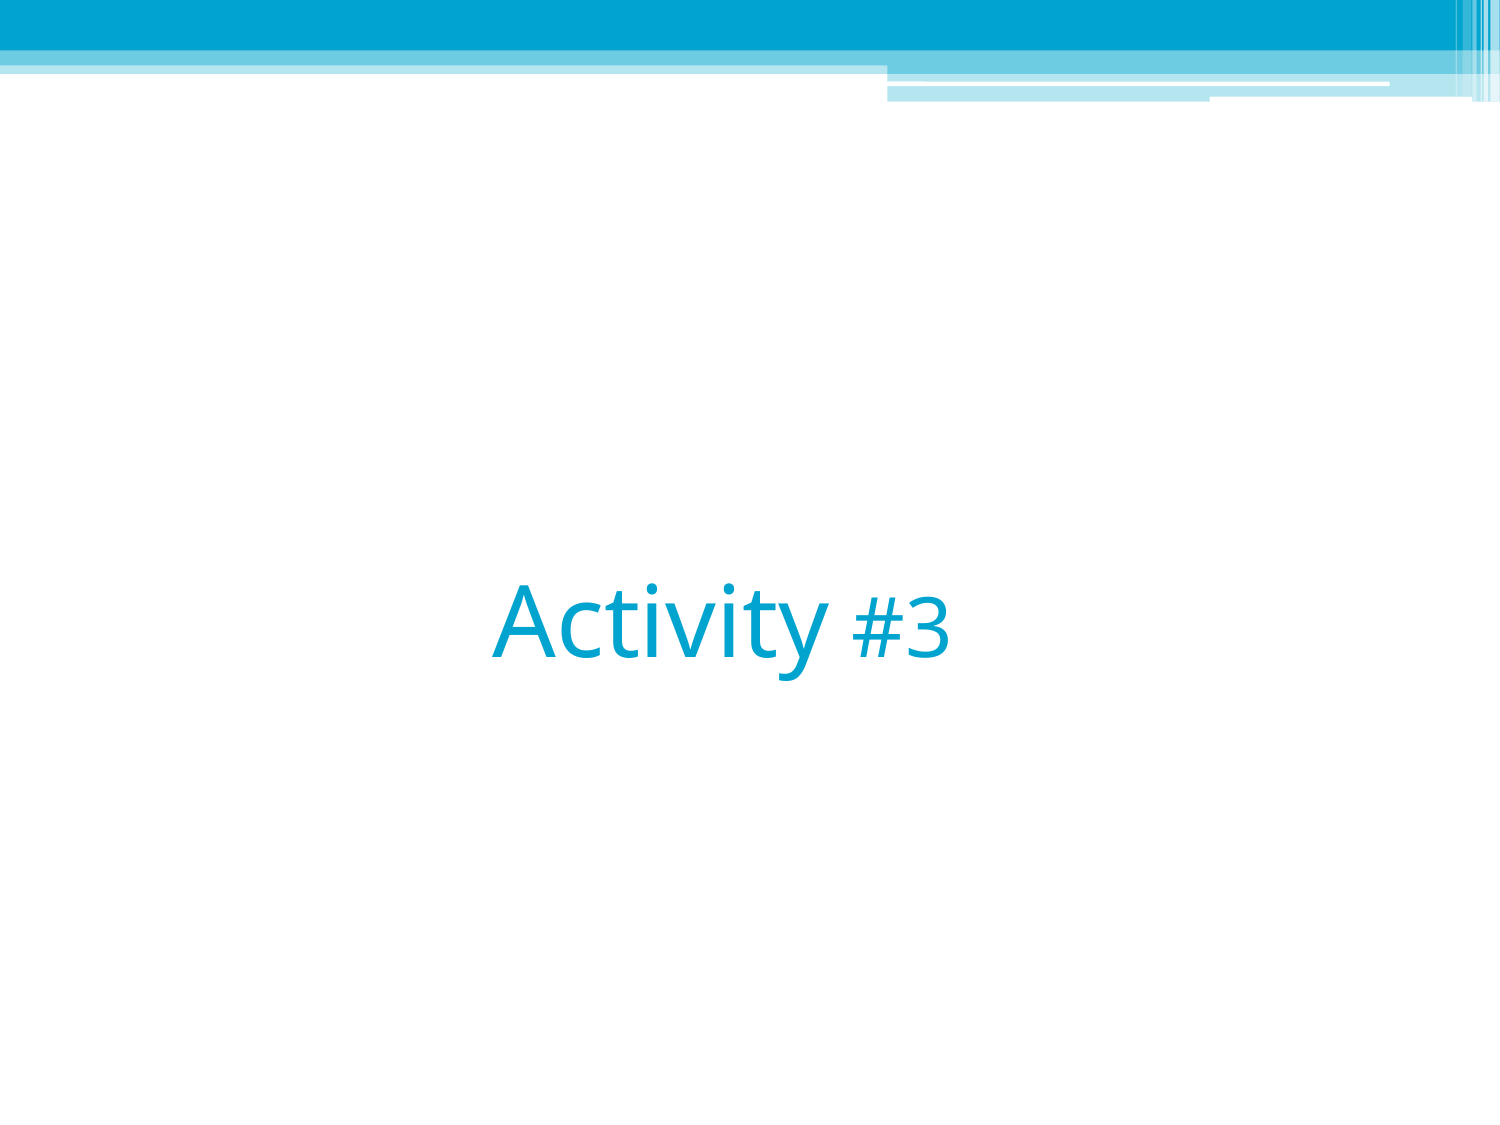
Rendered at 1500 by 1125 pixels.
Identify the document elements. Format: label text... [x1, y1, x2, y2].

list Activity #3 [162, 549, 1275, 738]
